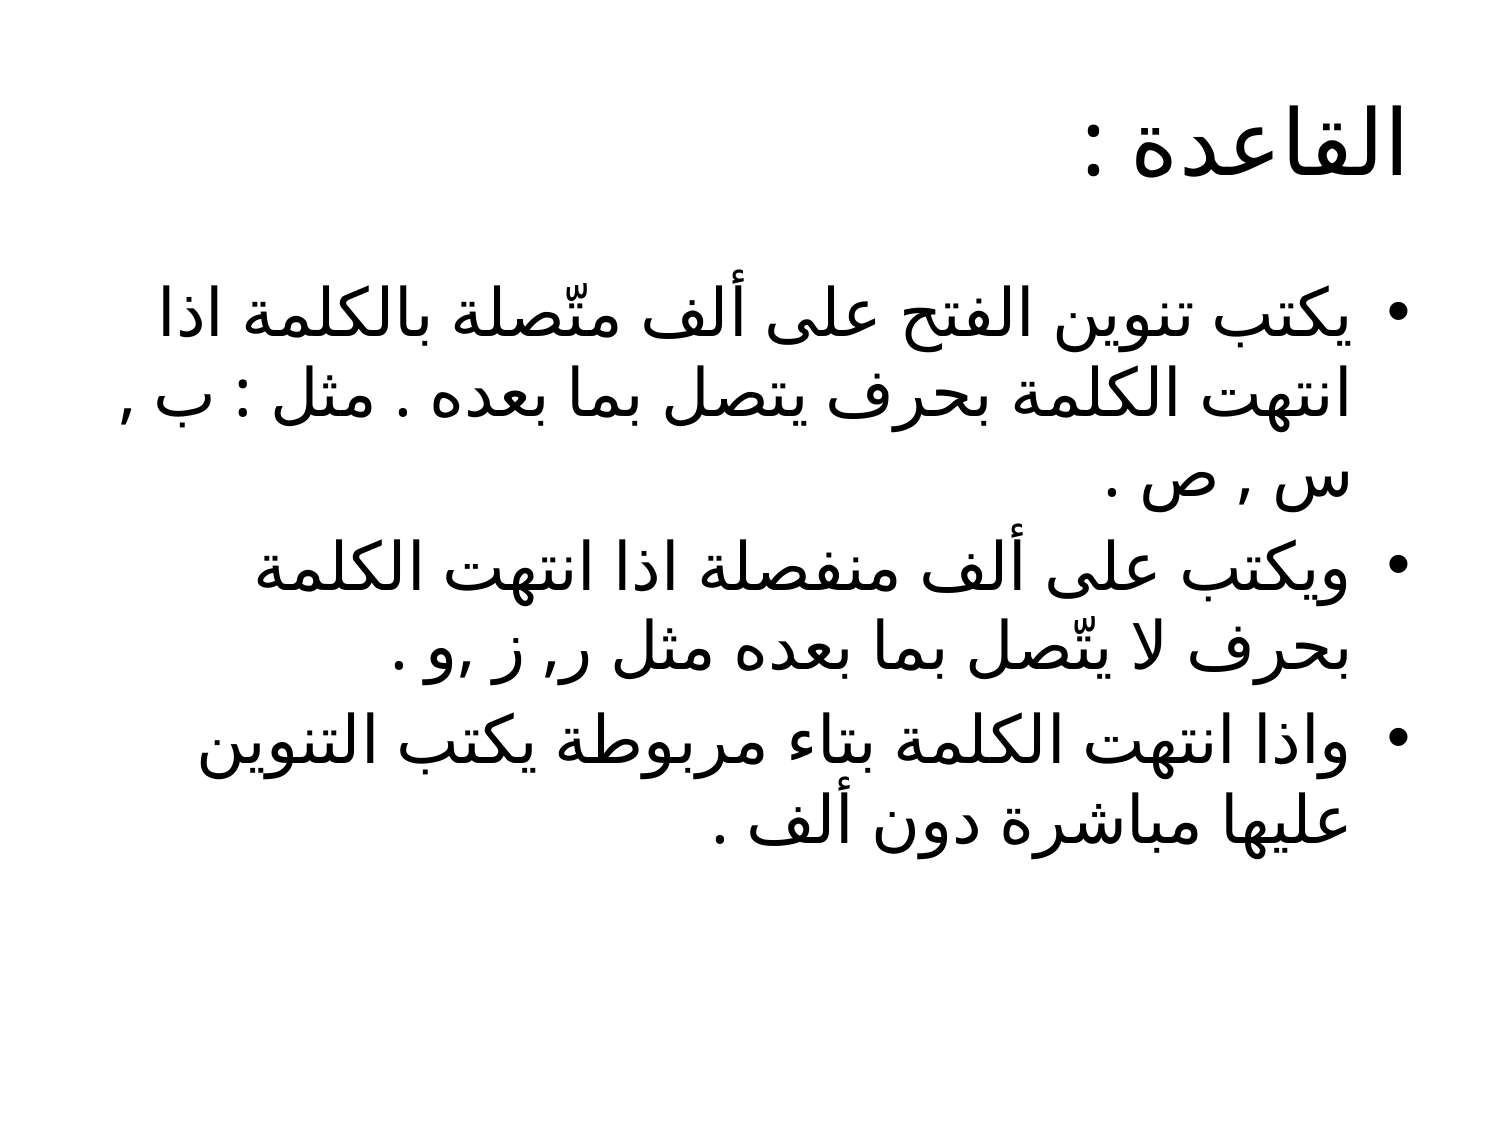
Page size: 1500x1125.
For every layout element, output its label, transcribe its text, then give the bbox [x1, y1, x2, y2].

title القاعدة : [75, 45, 1425, 233]
list يكتب تنوين الفتح على ألف متّصلة بالكلمة اذا انتهت الكلمة بحرف يتصل بما بعده . مثل : ب , س , ص . ويكتب على ألف منفصلة اذا انتهت الكلمة بحرف لا يتّصل بما بعده مثل ر, ز ,و . واذا انتهت الكلمة بتاء مربوطة يكتب التنوين عليها مباشرة دون ألف . [75, 262, 1425, 1005]
